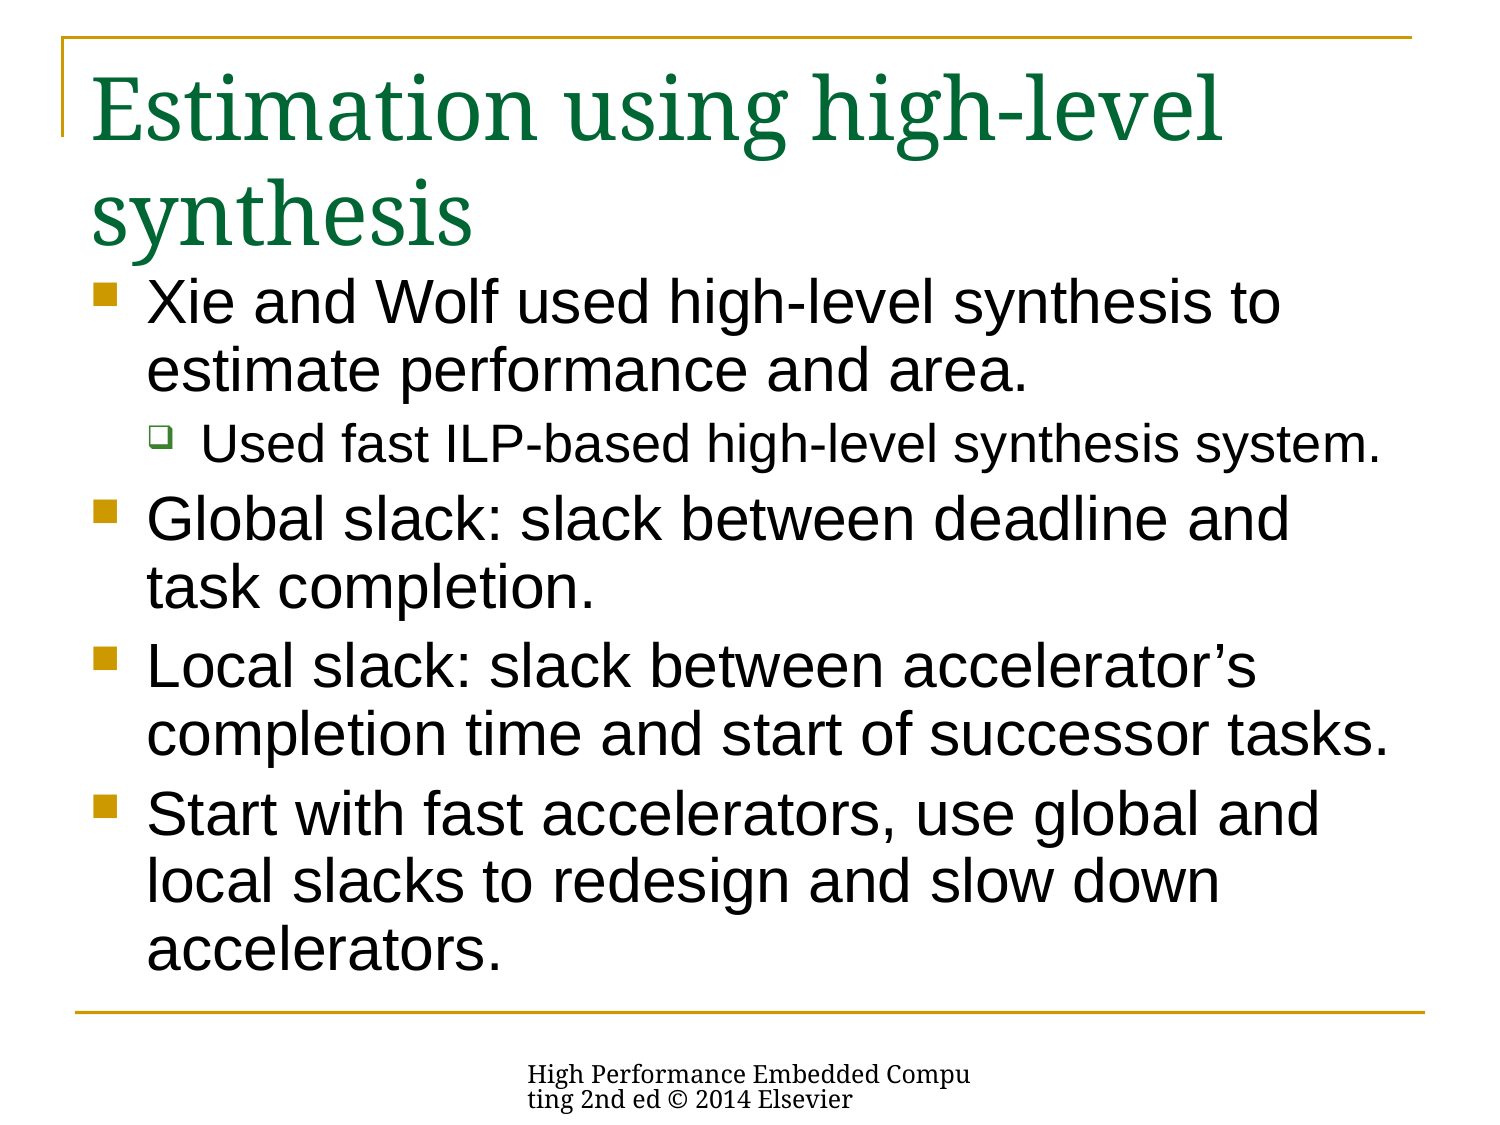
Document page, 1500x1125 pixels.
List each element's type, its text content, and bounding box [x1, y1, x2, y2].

footer High Performance Embedded Computing 2nd ed © 2014 Elsevier [512, 1025, 988, 1100]
list Xie and Wolf used high-level synthesis to estimate performance and area. Used fast ILP-based high-level synthesis system. Global slack: slack between deadline and task completion. Local slack: slack between accelerator’s completion time and start of successor tasks. Start with fast accelerators, use global and local slacks to redesign and slow down accelerators. [75, 262, 1425, 1006]
title Estimation using high-level synthesis [75, 45, 1425, 233]
